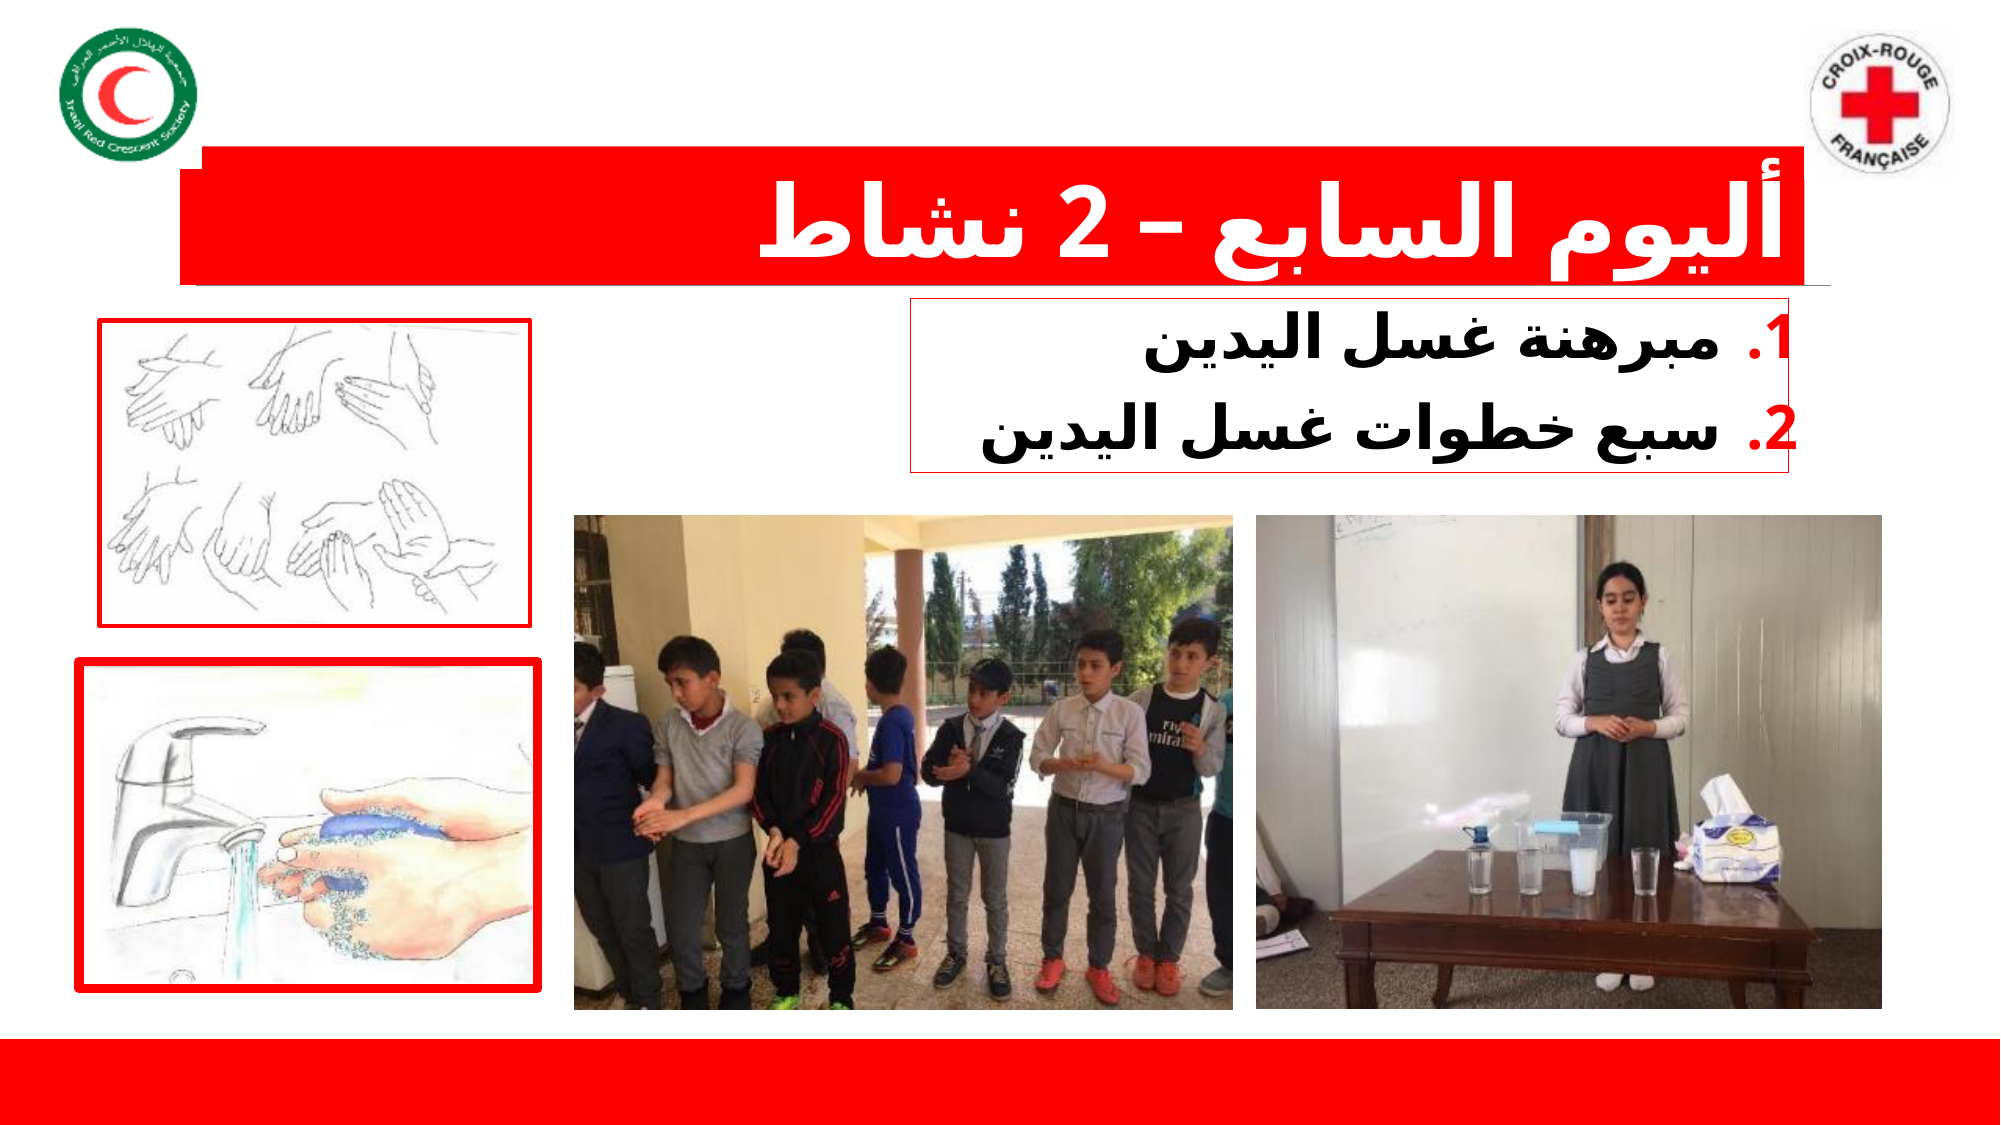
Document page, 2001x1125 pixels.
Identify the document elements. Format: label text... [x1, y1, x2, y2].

picture [83, 259, 534, 985]
picture [1803, 28, 1956, 181]
picture [574, 515, 1233, 1010]
picture [1256, 514, 1882, 1010]
picture [54, 20, 203, 169]
list مبرهنة غسل اليدين سبع خطوات غسل اليدين [910, 298, 1789, 473]
title أليوم السابع – 2 نشاط [180, 146, 1805, 285]
